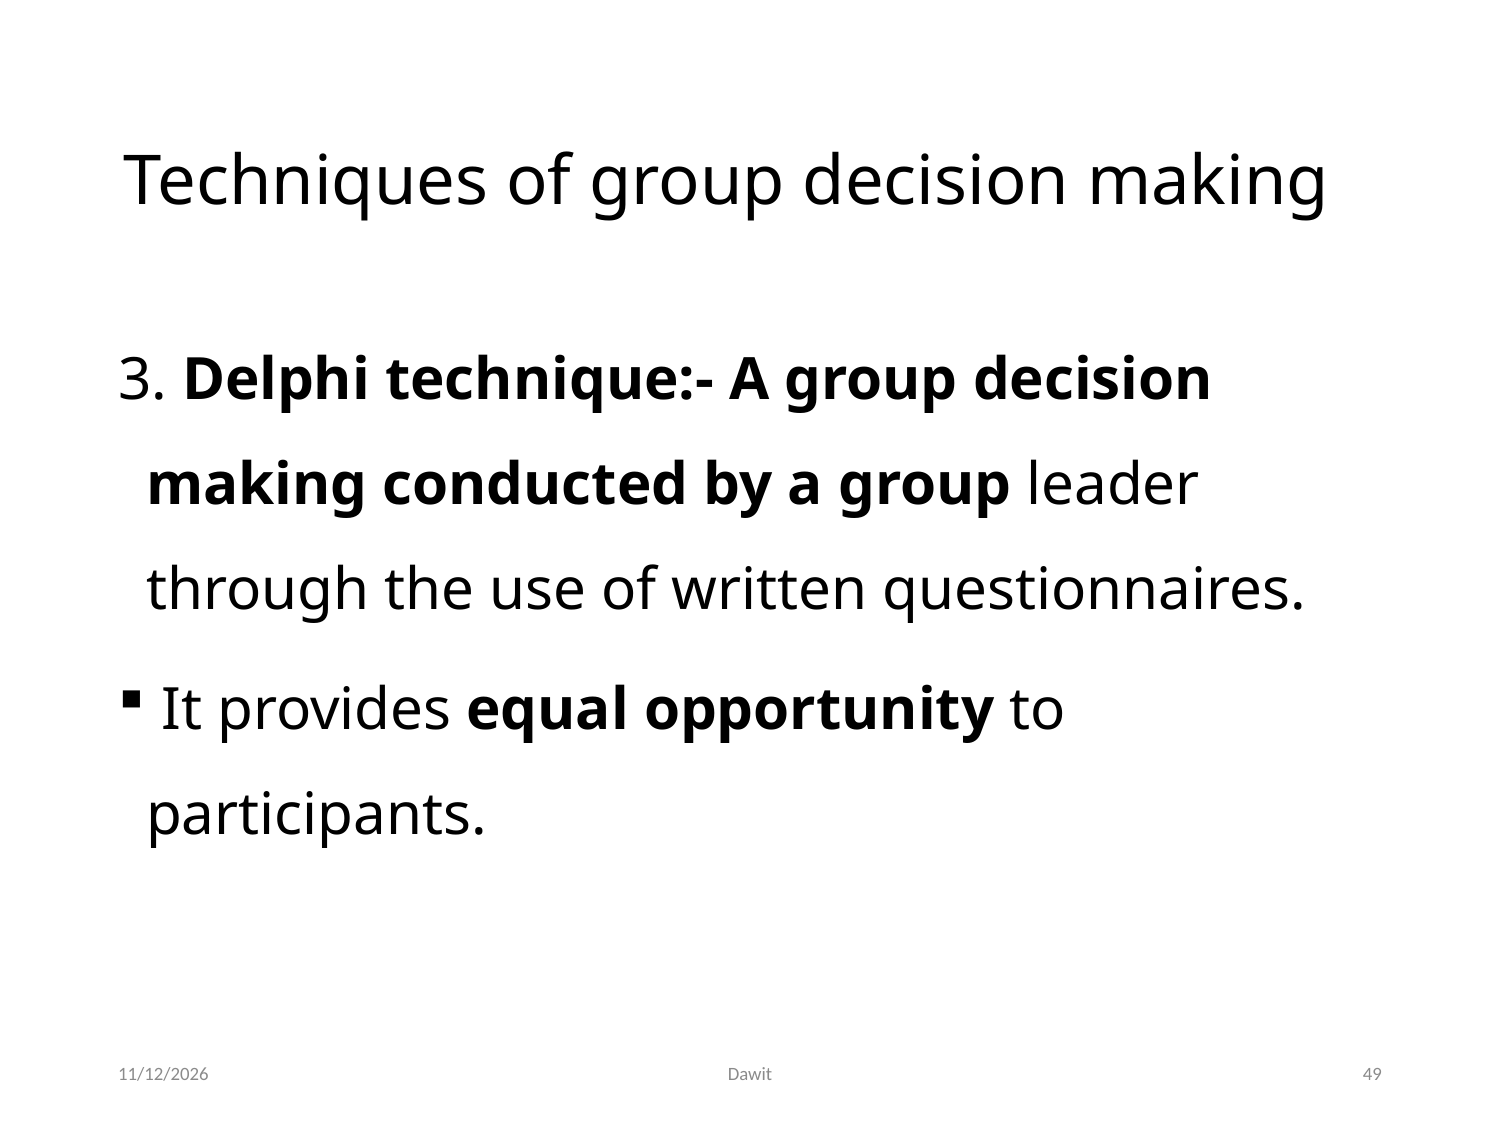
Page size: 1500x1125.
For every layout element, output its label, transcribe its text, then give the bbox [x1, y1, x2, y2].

footer Dawit [496, 1042, 1004, 1103]
list 3. Delphi technique:- A group decision making conducted by a group leader through the use of written questionnaires. It provides equal opportunity to participants. [103, 299, 1397, 1014]
title Techniques of group decision making [108, 125, 1403, 241]
slide_number 49 [1059, 1042, 1397, 1103]
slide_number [103, 1042, 441, 1103]
